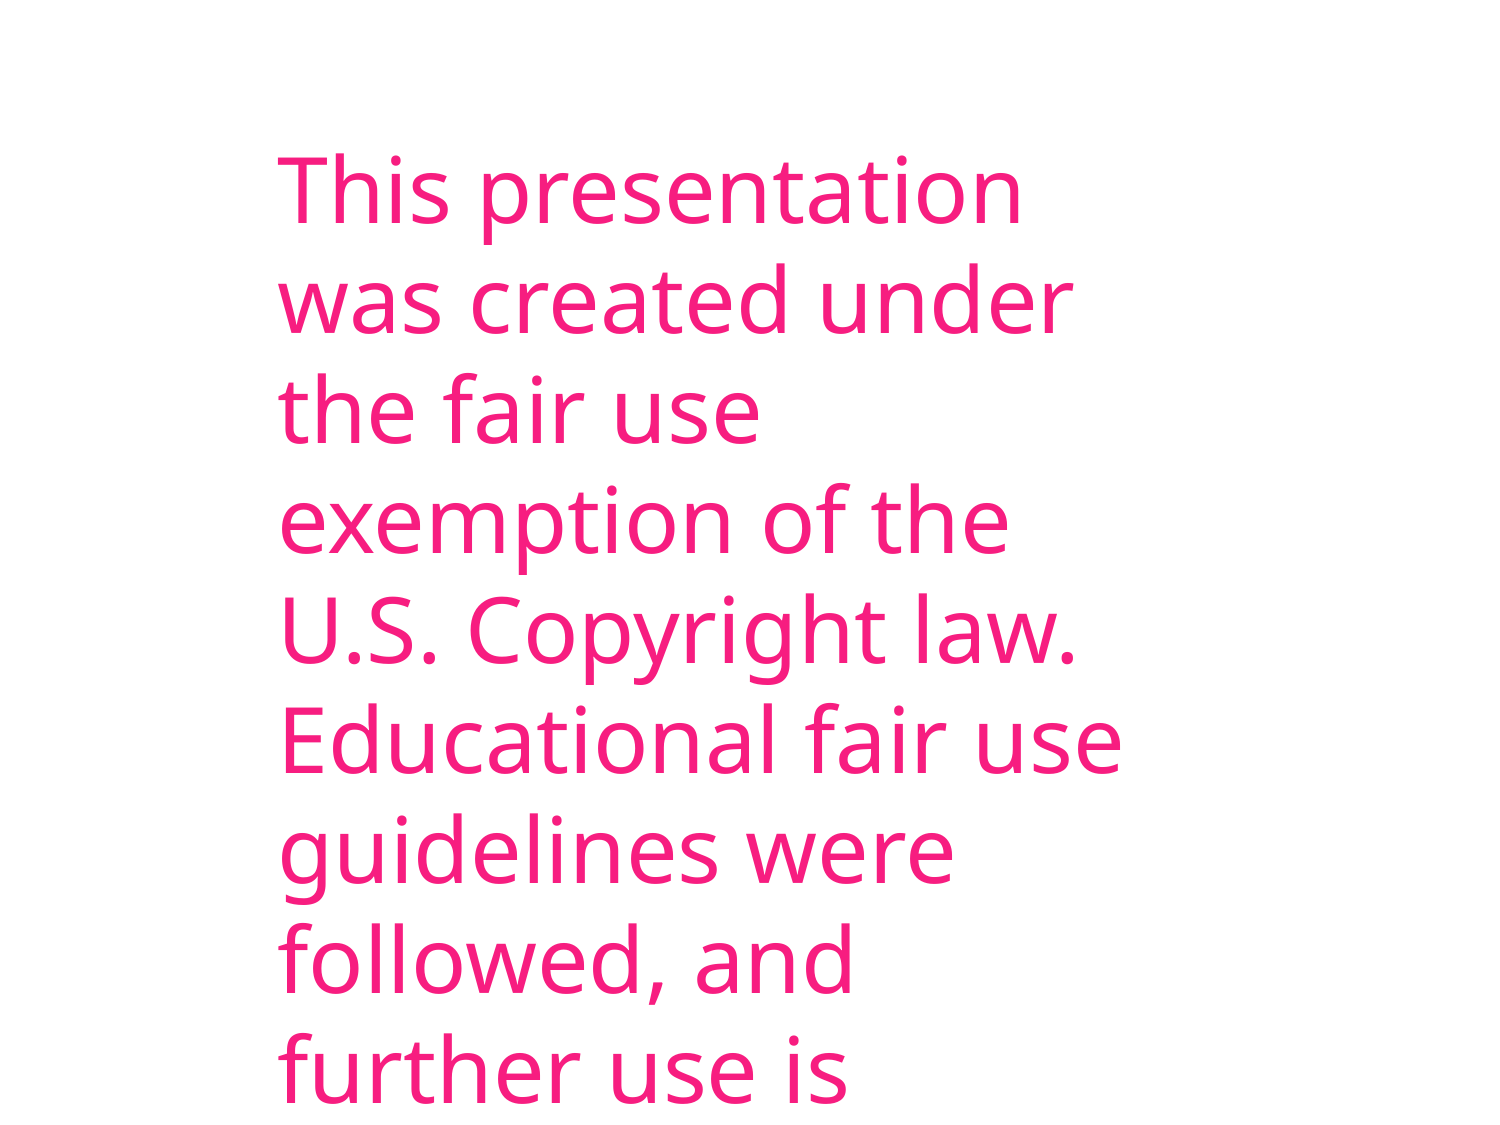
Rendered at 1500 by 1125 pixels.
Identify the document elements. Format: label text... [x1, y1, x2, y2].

text_box This presentation was created under the fair use exemption of the U.S. Copyright law. Educational fair use guidelines were followed, and further use is restricted. [262, 124, 1200, 1125]
